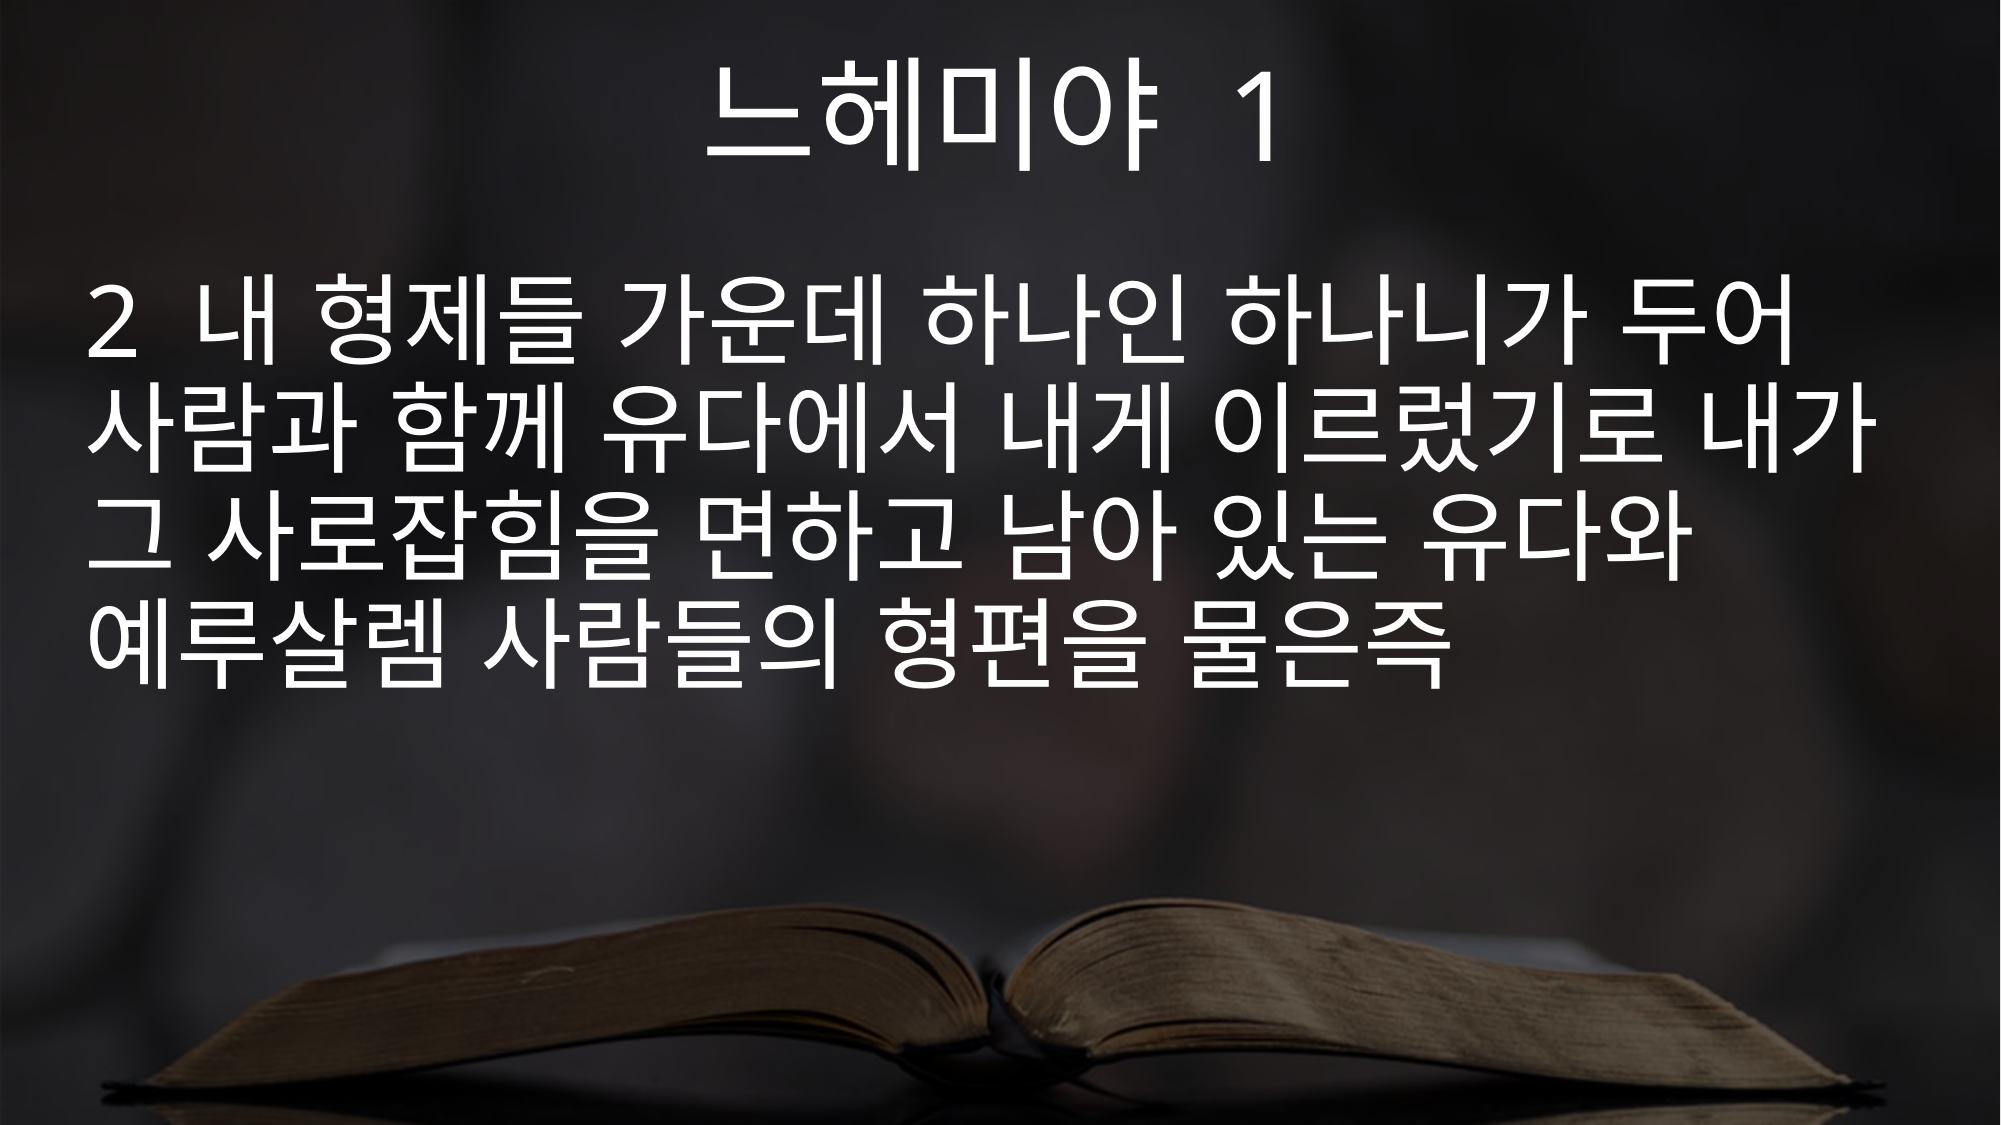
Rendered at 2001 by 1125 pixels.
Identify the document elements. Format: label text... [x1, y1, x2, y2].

list 2 내 형제들 가운데 하나인 하나니가 두어 사람과 함께 유다에서 내게 이르렀기로 내가 그 사로잡힘을 면하고 남아 있는 유다와 예루살렘 사람들의 형편을 물은즉 [69, 263, 1953, 423]
picture [0, 0, 2001, 1125]
footer 느헤미야 1 [0, 32, 2000, 192]
